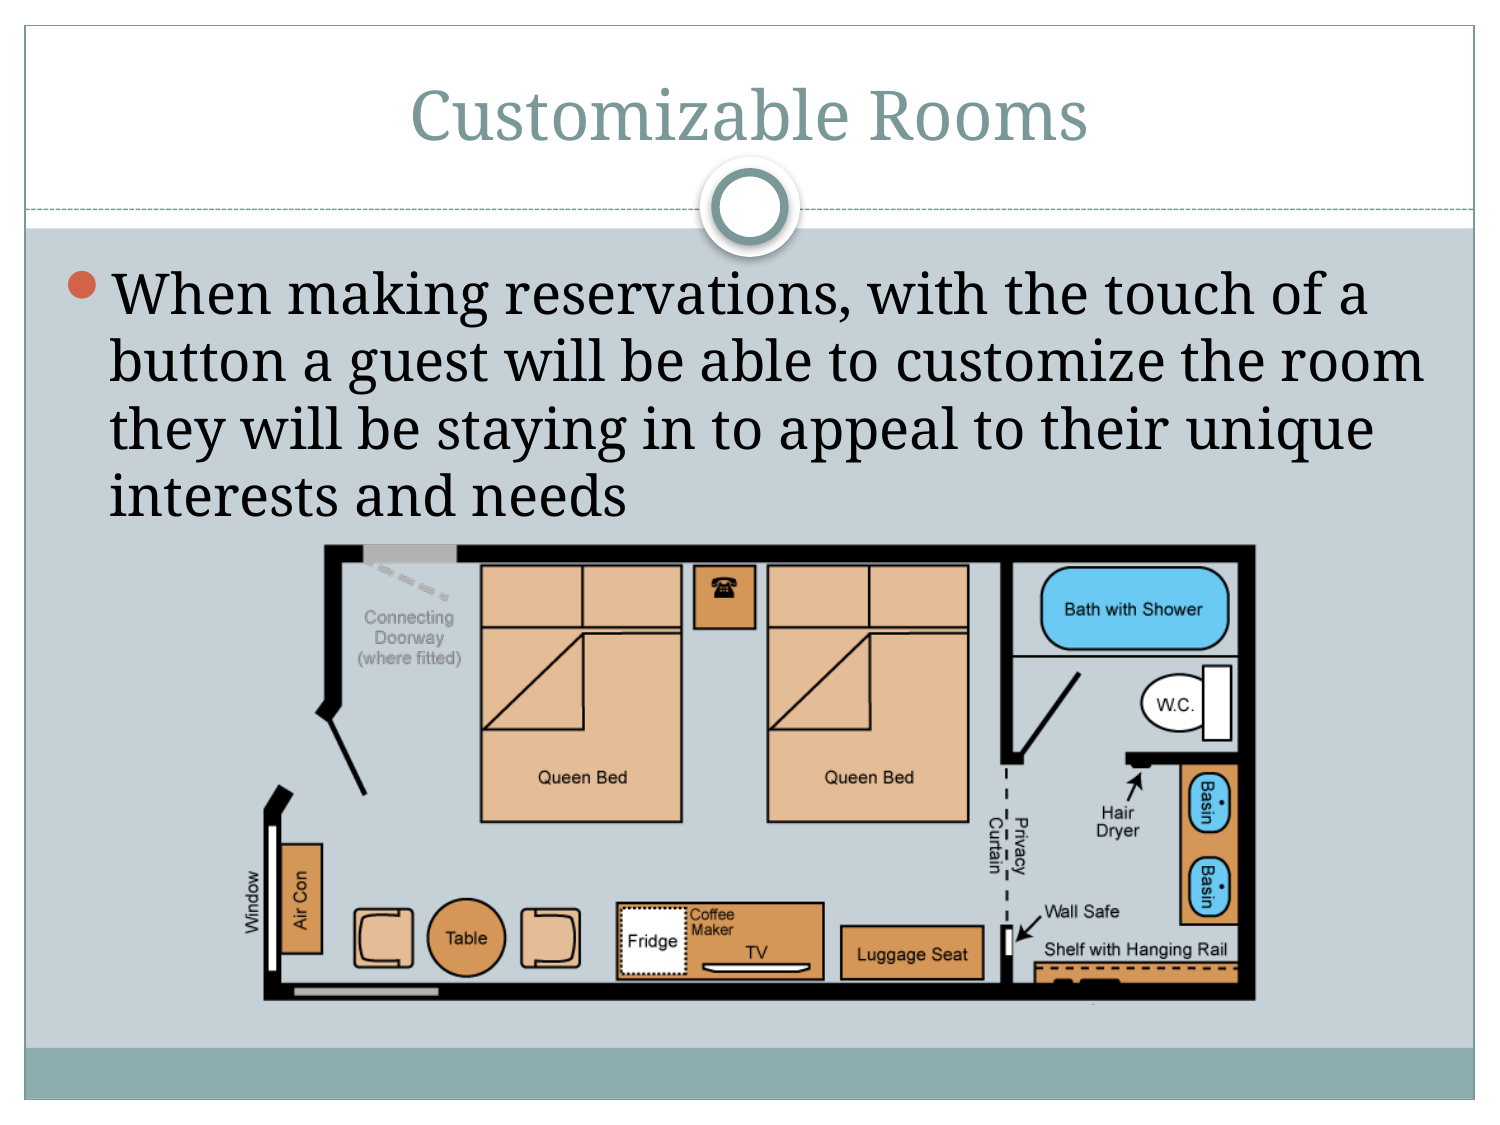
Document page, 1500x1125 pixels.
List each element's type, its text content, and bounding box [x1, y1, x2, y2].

list When making reservations, with the touch of a button a guest will be able to customize the room they will be staying in to appeal to their unique interests and needs [49, 250, 1445, 1001]
picture [237, 537, 1263, 1005]
title Customizable Rooms [49, 37, 1450, 162]
